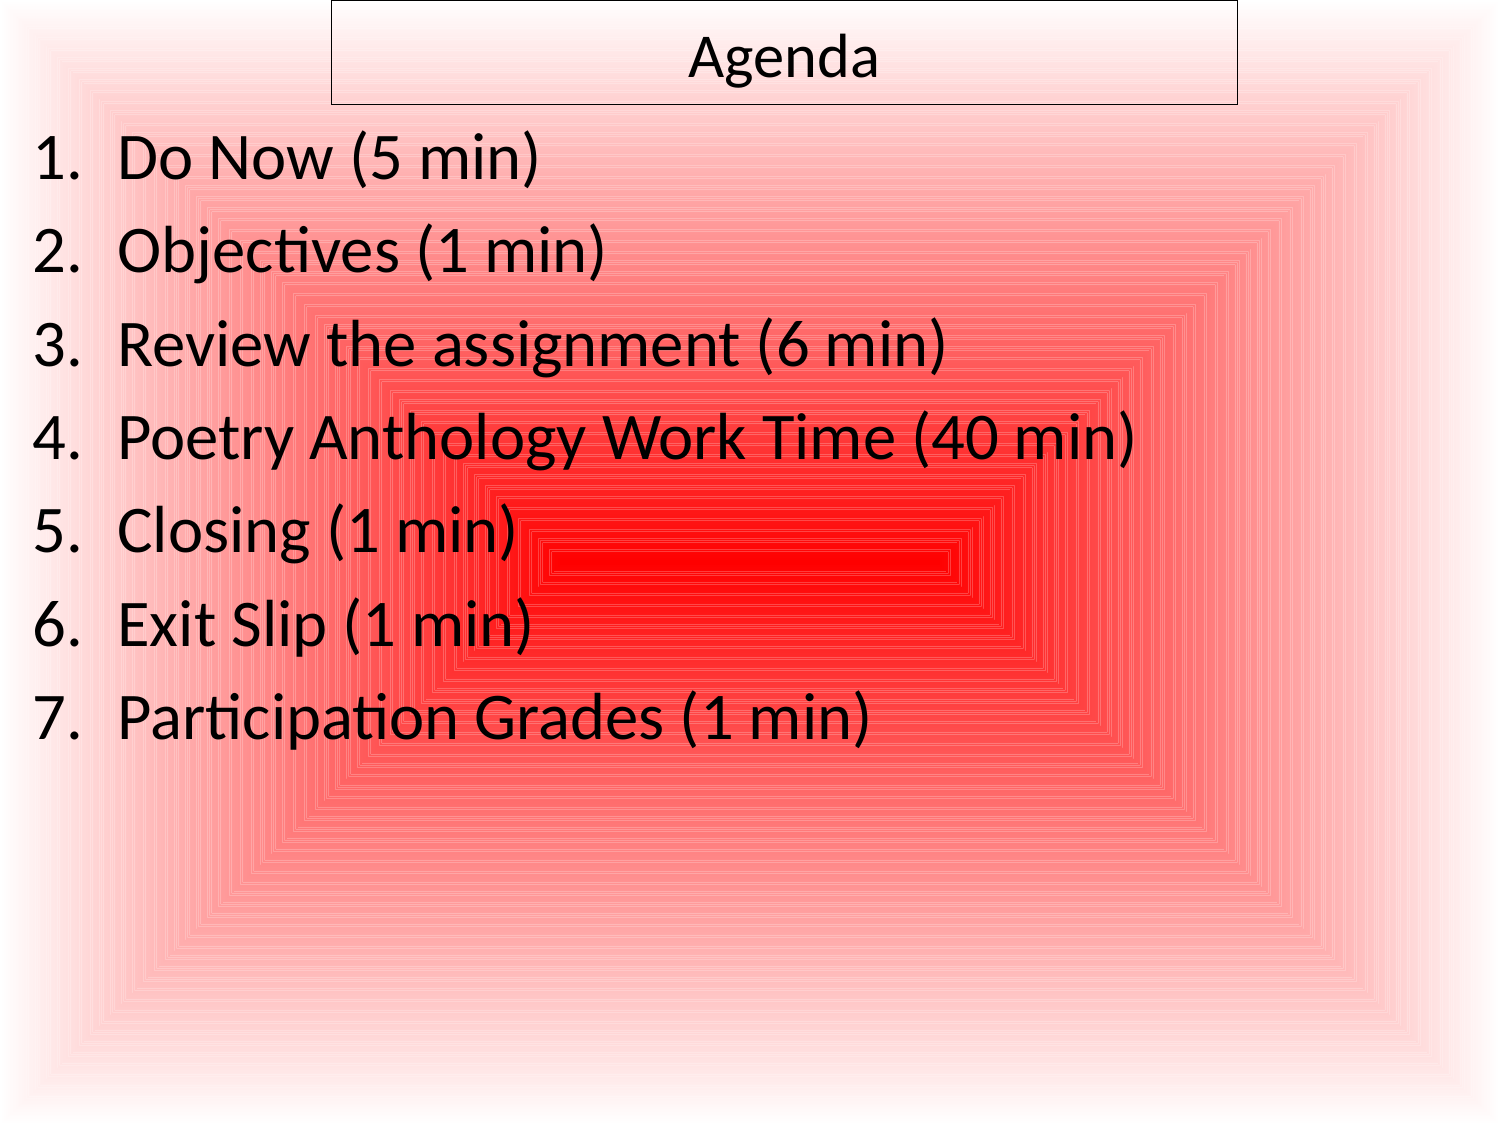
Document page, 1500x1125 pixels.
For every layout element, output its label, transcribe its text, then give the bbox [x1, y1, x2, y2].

list Do Now (5 min) Objectives (1 min) Review the assignment (6 min) Poetry Anthology Work Time (40 min) Closing (1 min) Exit Slip (1 min) Participation Grades (1 min) [0, 104, 1500, 1125]
text_box Agenda [331, 0, 1238, 105]
